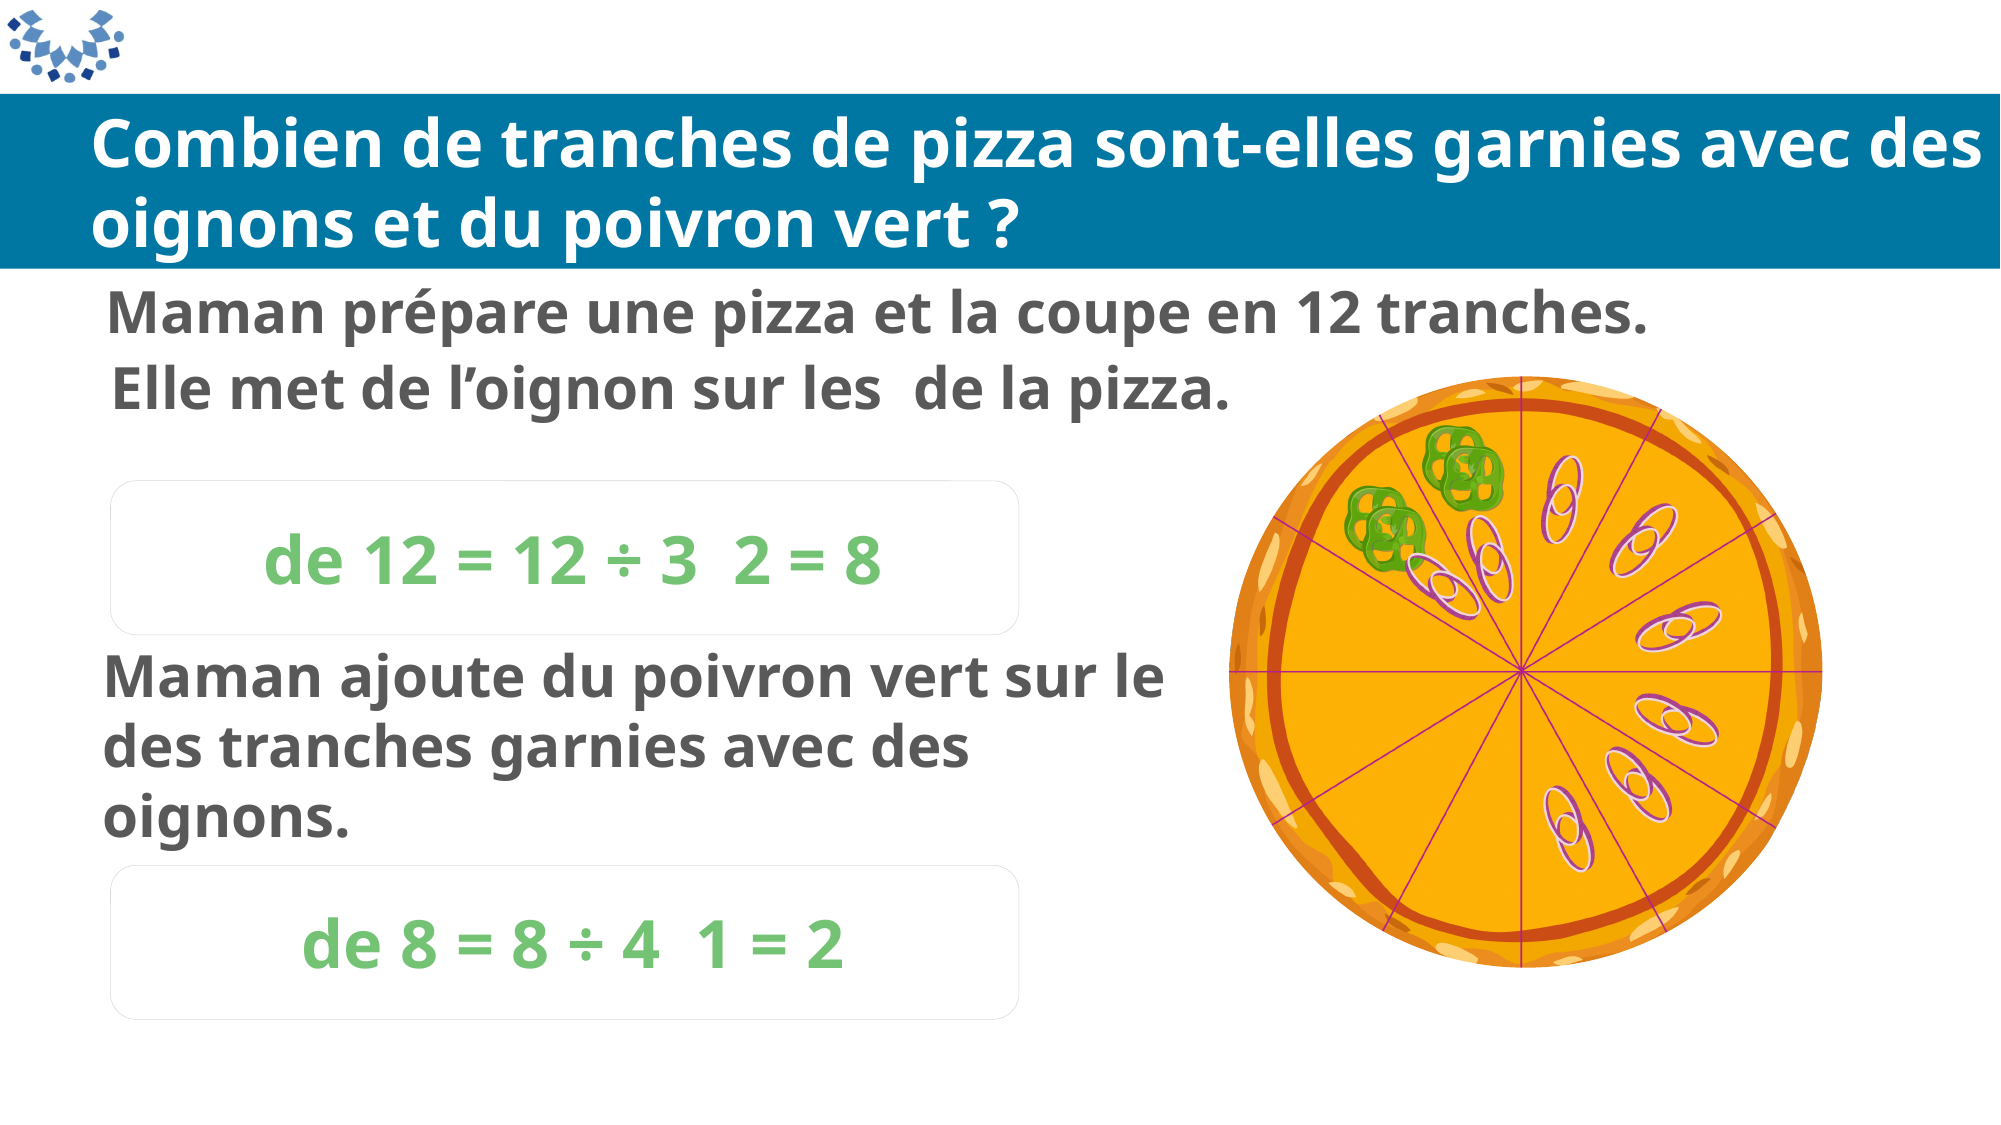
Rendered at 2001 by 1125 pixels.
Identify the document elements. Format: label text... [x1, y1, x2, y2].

text_box Combien de tranches de pizza sont-elles garnies avec des oignons et du poivron vert ? [0, 93, 2000, 269]
picture [0, 10, 129, 87]
picture [1228, 376, 1823, 968]
text_box Maman prépare une pizza et la coupe en 12 tranches. [63, 269, 1851, 353]
